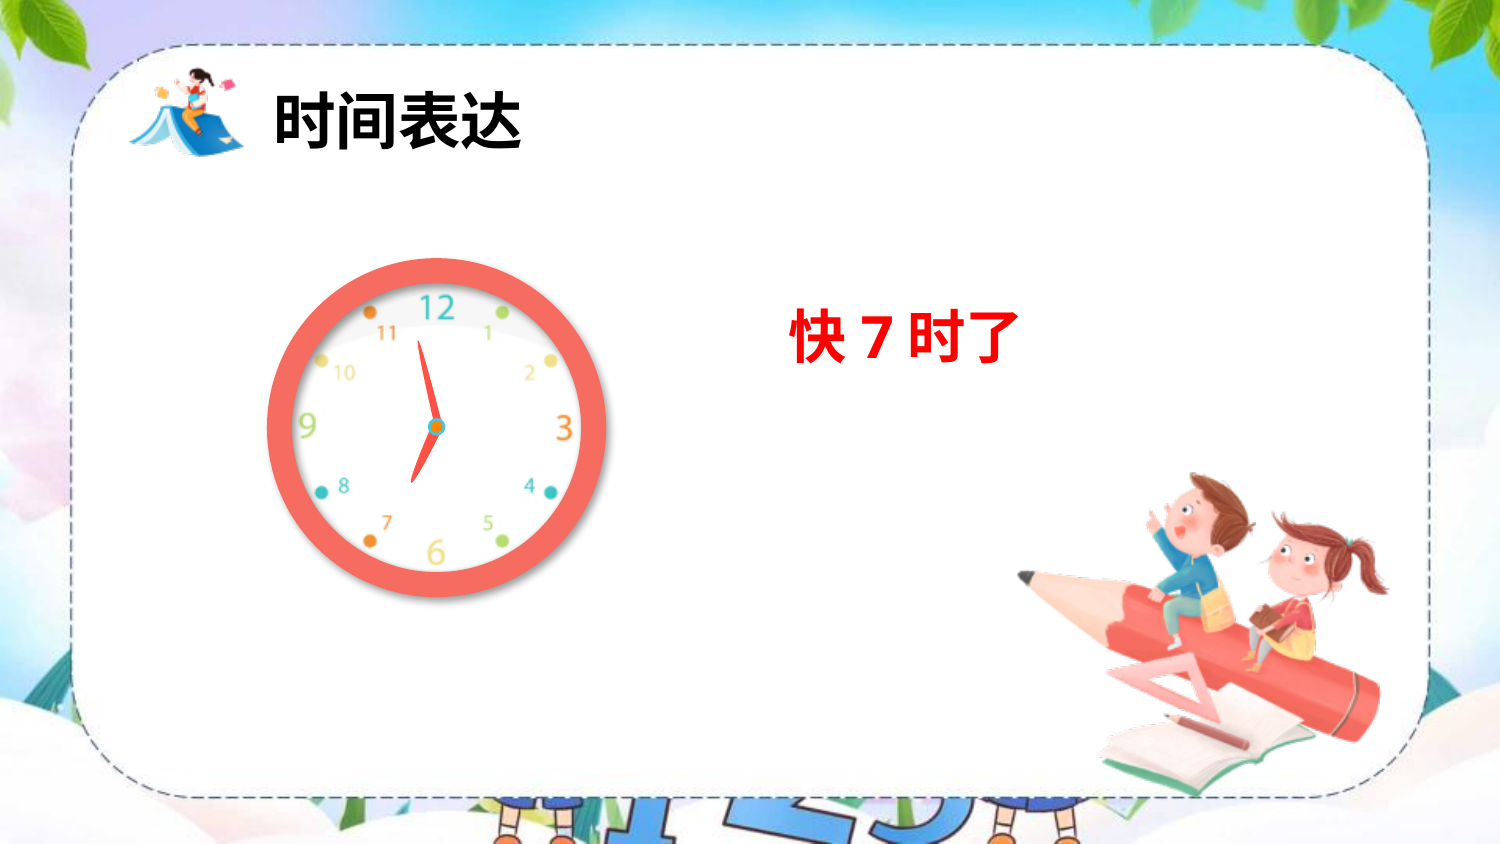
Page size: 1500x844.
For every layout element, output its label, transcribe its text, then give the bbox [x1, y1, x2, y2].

text_box 快7时了 [773, 292, 1072, 378]
picture [0, 0, 1500, 844]
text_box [261, 252, 612, 602]
text_box 时间表达 [259, 74, 549, 165]
